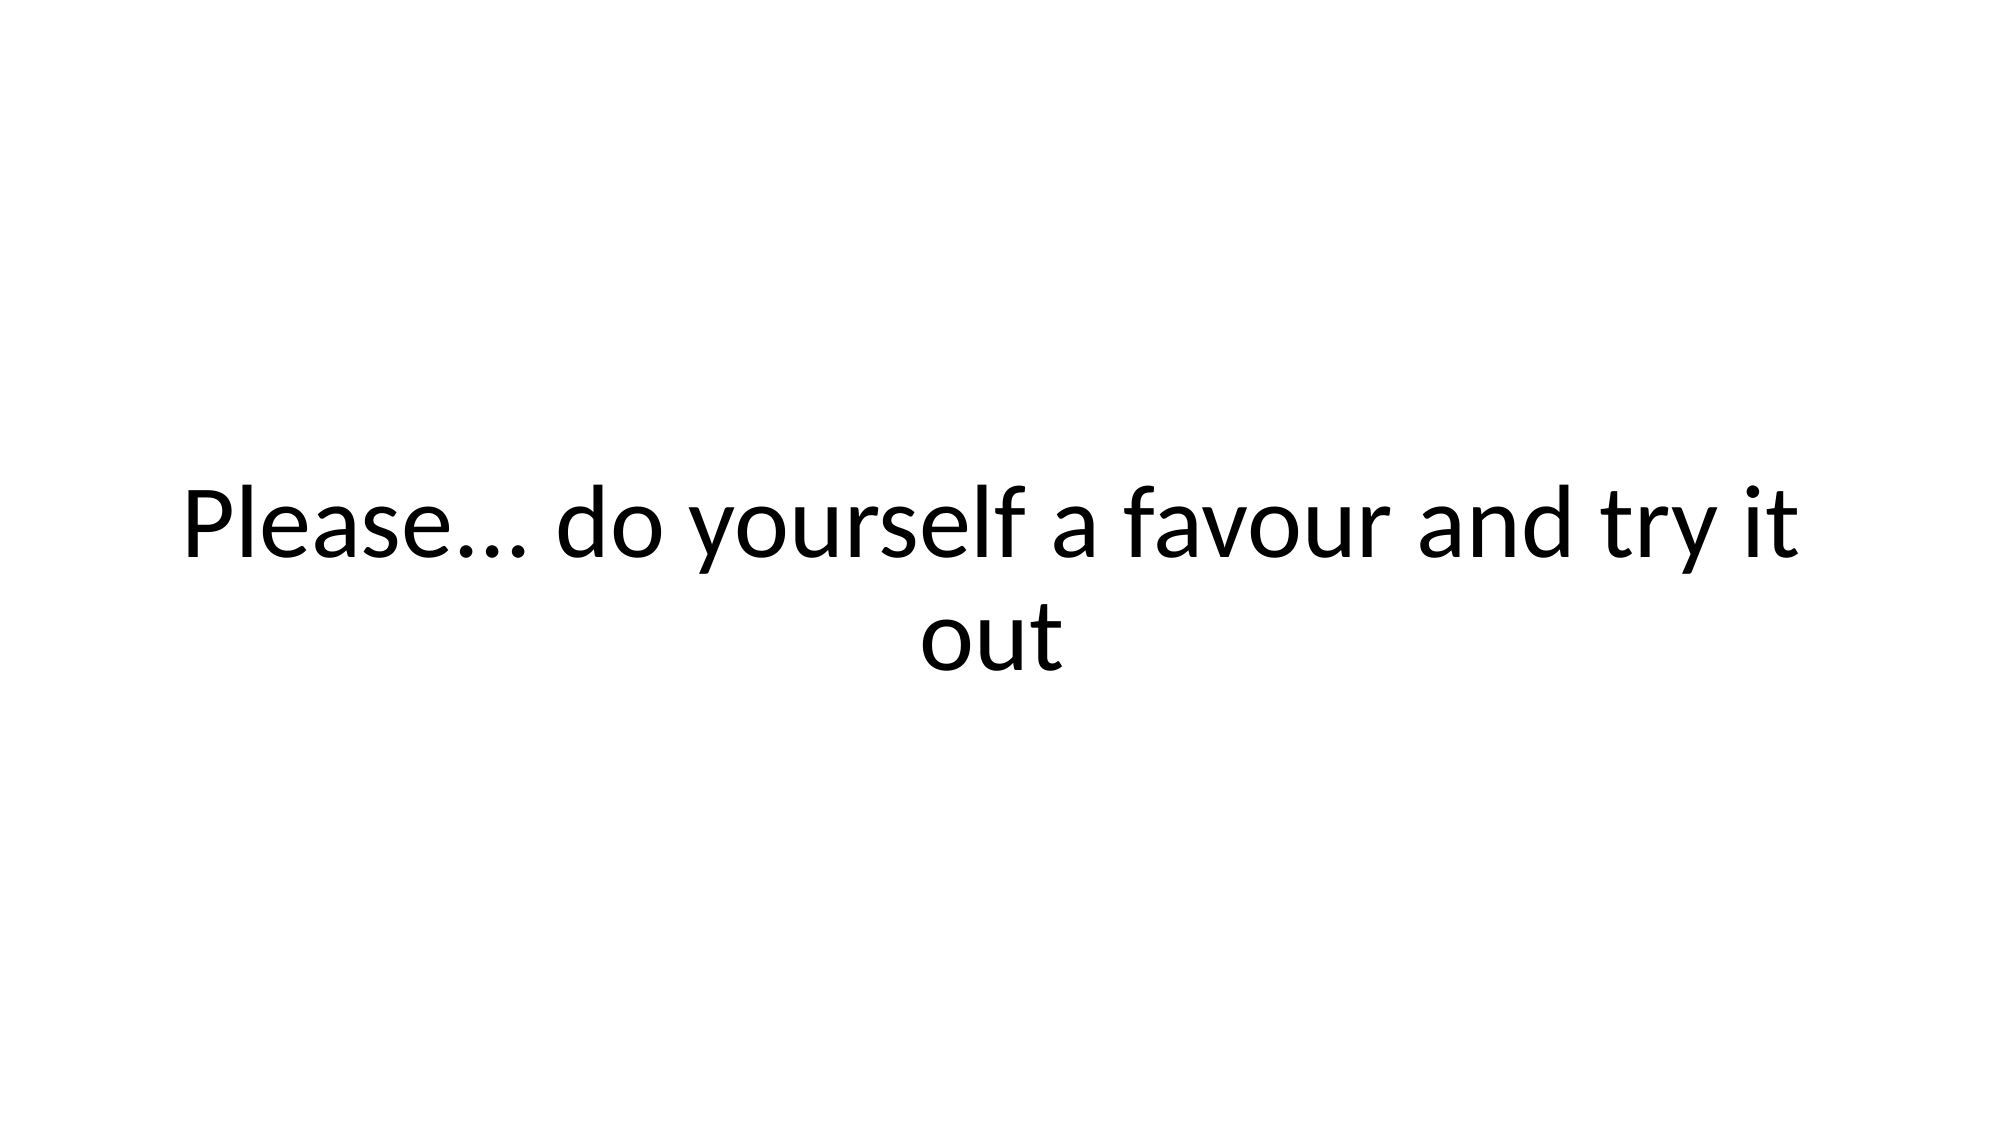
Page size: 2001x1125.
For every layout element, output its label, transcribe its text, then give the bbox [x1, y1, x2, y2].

list Please... do yourself a favour and try it out [129, 460, 1855, 1029]
